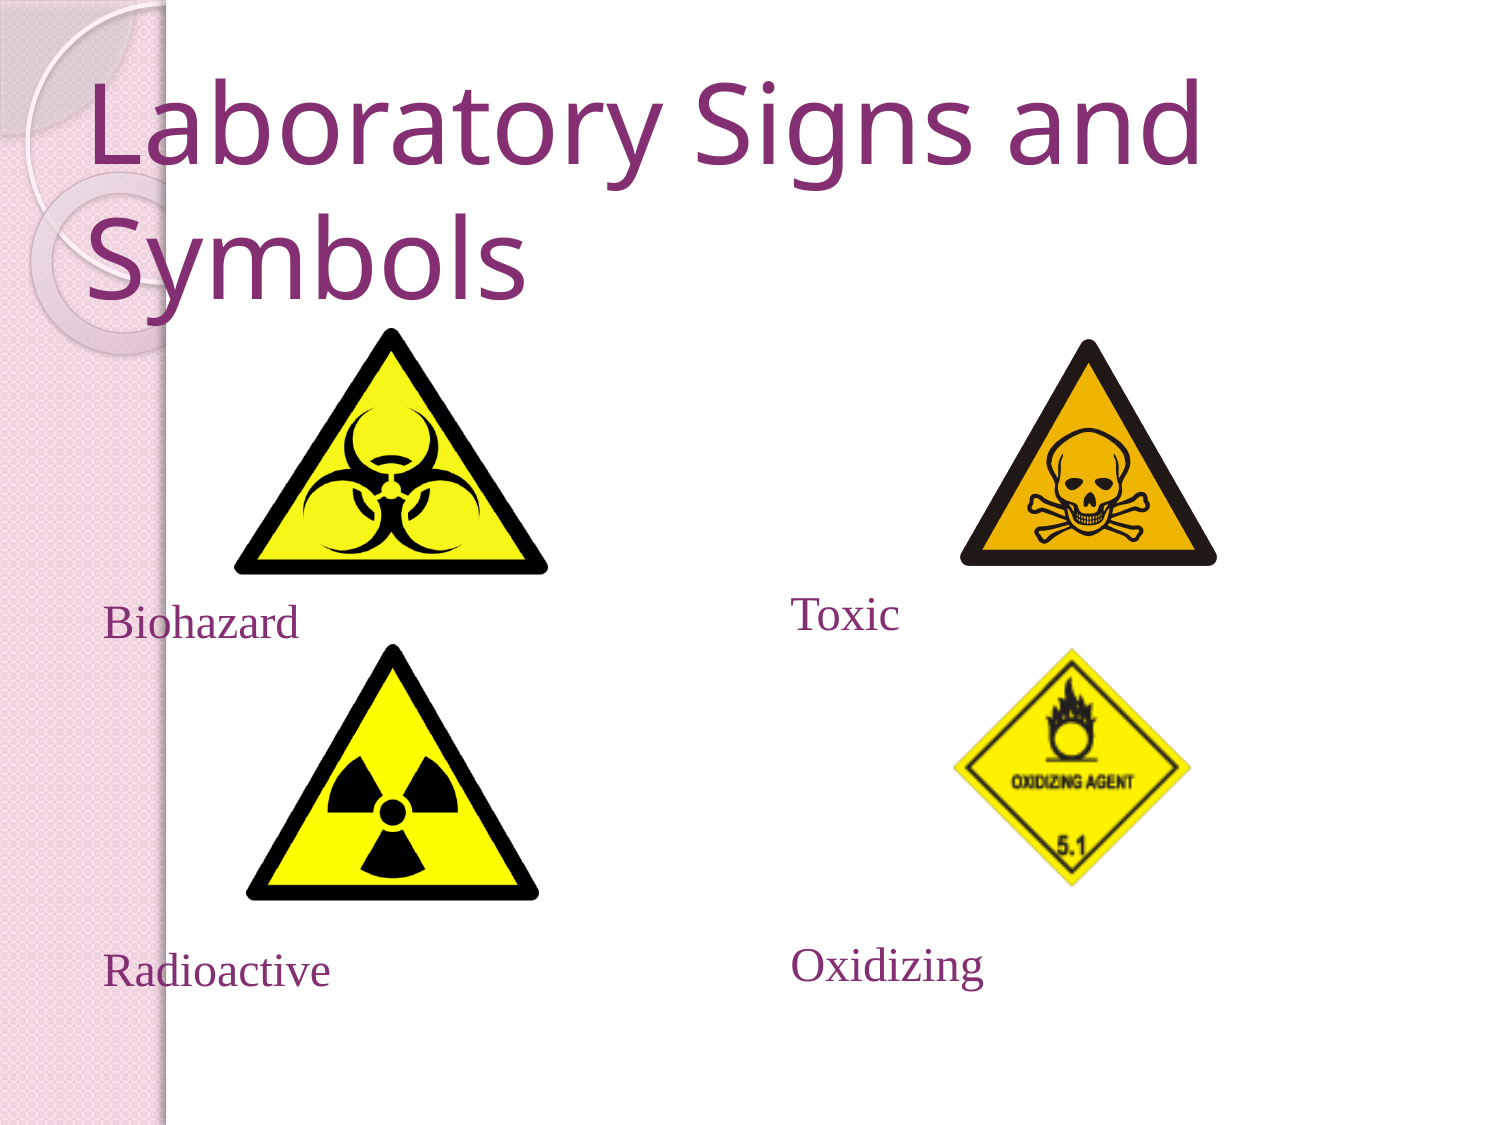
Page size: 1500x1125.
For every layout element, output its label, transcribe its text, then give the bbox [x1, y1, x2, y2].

list Biohazard Radioactive [75, 304, 738, 1005]
title Laboratory Signs and Symbols [70, 93, 1421, 282]
picture [948, 644, 1196, 891]
picture [960, 339, 1217, 566]
picture [234, 327, 548, 575]
list Toxic Oxidizing [762, 292, 1425, 1005]
picture [245, 644, 540, 902]
